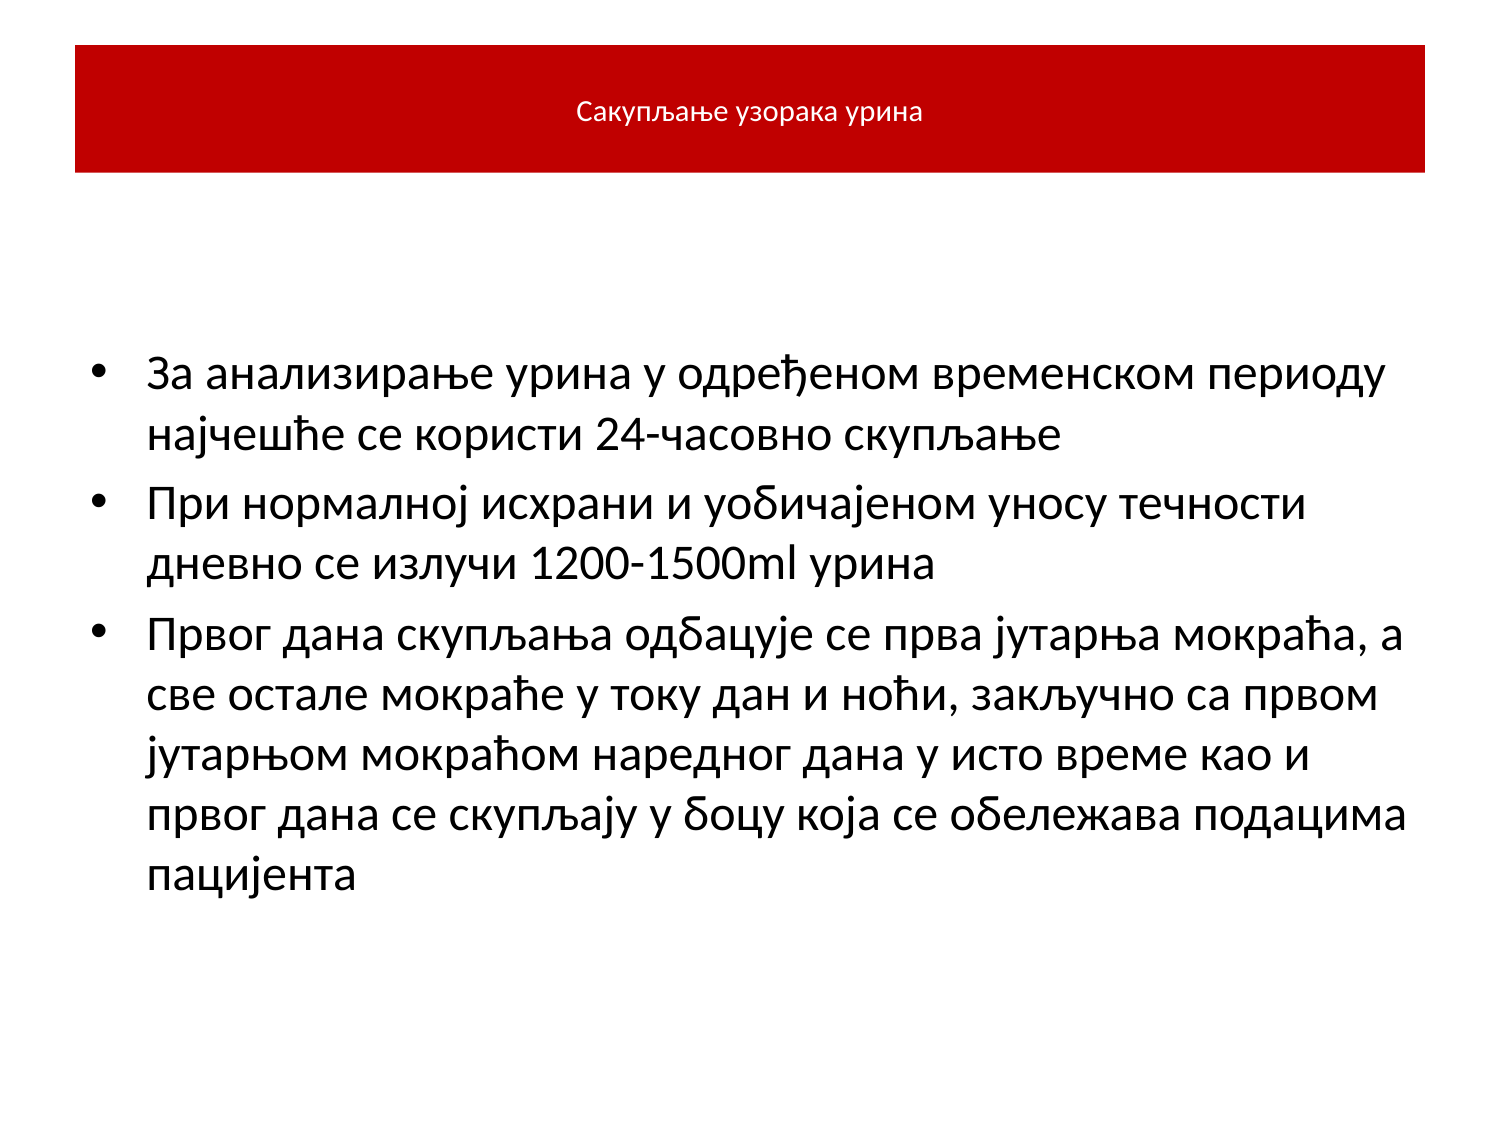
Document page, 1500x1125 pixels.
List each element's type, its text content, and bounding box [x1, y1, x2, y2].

title Сакупљање узорака урина [75, 45, 1425, 173]
list За анализирање урина у одређеном временском периоду најчешће се користи 24-часовно скупљање При нормалној исхрани и уобичајеном уносу течности дневно се излучи 1200-1500ml урина Првог дана скупљања одбацује се прва јутарња мокраћа, а све остале мокраће у току дан и ноћи, закључно са првом јутарњом мокраћом наредног дана у исто време као и првог дана се скупљају у боцу која се обележава подацима пацијента [75, 262, 1425, 1106]
